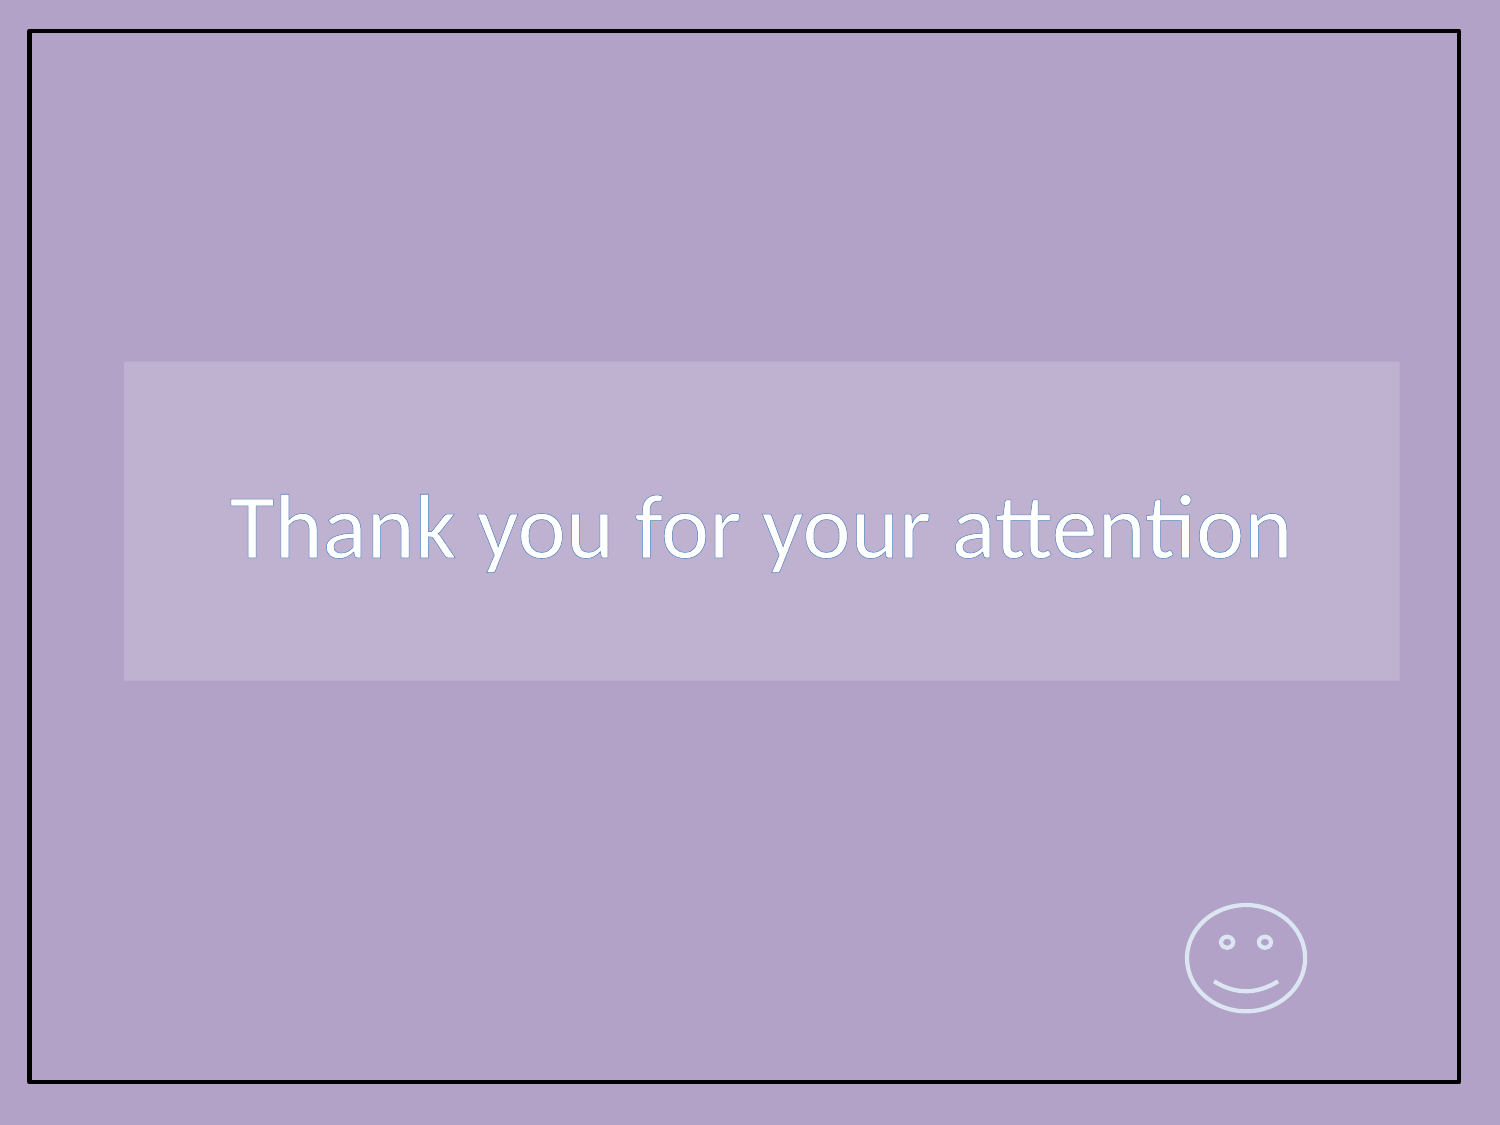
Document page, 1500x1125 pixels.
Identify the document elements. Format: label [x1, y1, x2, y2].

text_box [27, 29, 1461, 1084]
